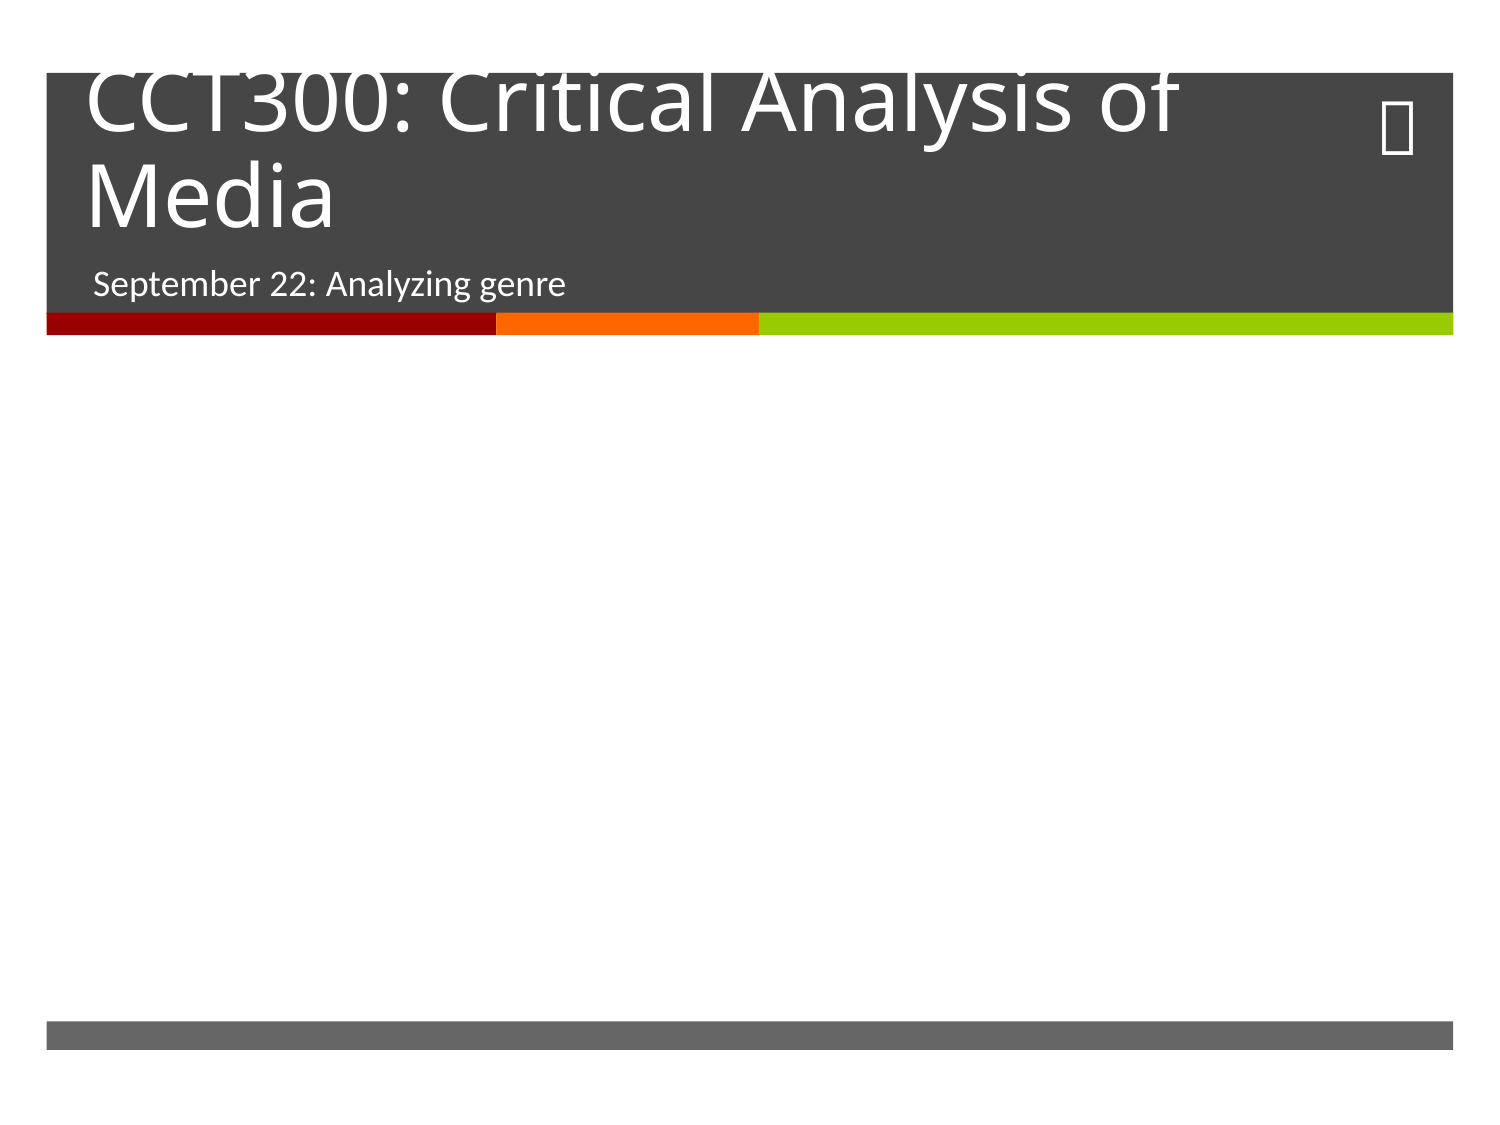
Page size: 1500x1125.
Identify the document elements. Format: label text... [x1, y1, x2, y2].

title CCT300: Critical Analysis of Media [69, 73, 1351, 253]
subtitle September 22: Analyzing genre [78, 251, 1351, 331]
